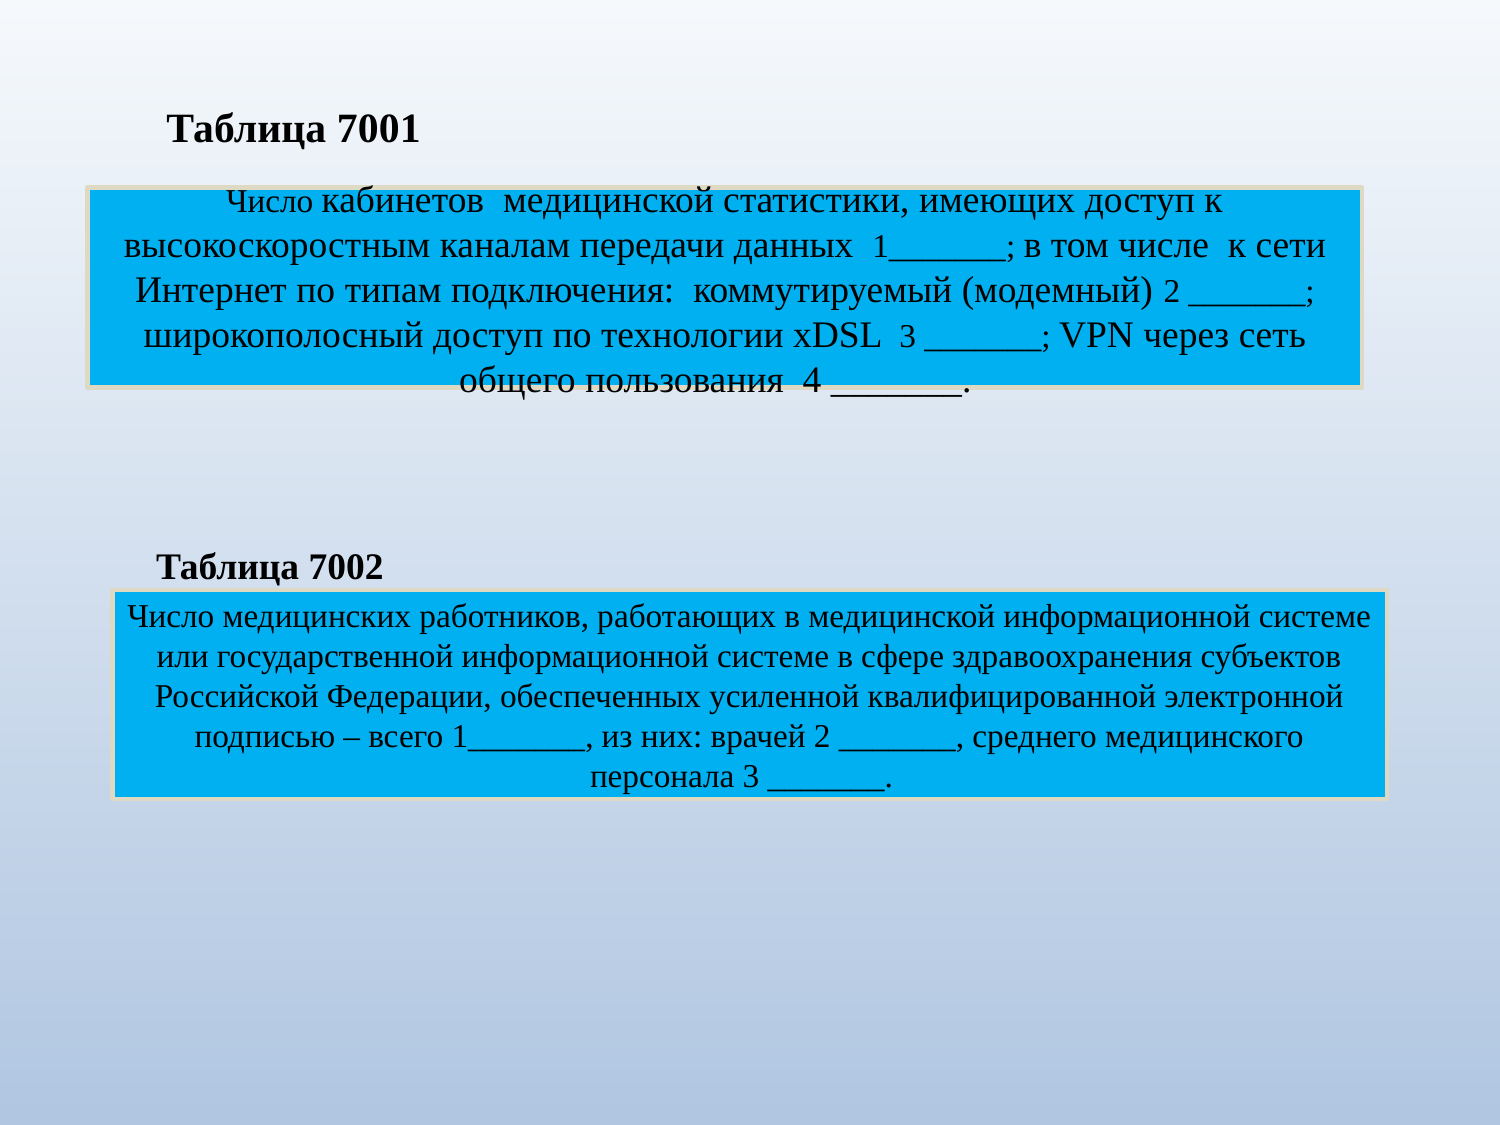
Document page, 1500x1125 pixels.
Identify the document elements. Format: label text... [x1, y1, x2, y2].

title Таблица 7001 [62, 99, 526, 153]
text_box Число кабинетов медицинской статистики, имеющих доступ к высокоскоростным каналам передачи данных 1_______; в том числе к сети Интернет по типам подключения: коммутируемый (модемный) 2 _______; широкополосный доступ по технологии xDSL 3 _______; VPN через сеть общего пользования 4 _______. [85, 185, 1364, 390]
text_box Таблица 7002 [112, 534, 443, 595]
text_box Число медицинских работников, работающих в медицинской информационной системе или государственной информационной системе в сфере здравоохранения субъектов Российской Федерации, обеспеченных усиленной квалифицированной электронной подписью – всего 1_______, из них: врачей 2 _______, среднего медицинского персонала 3 _______. [110, 588, 1389, 801]
